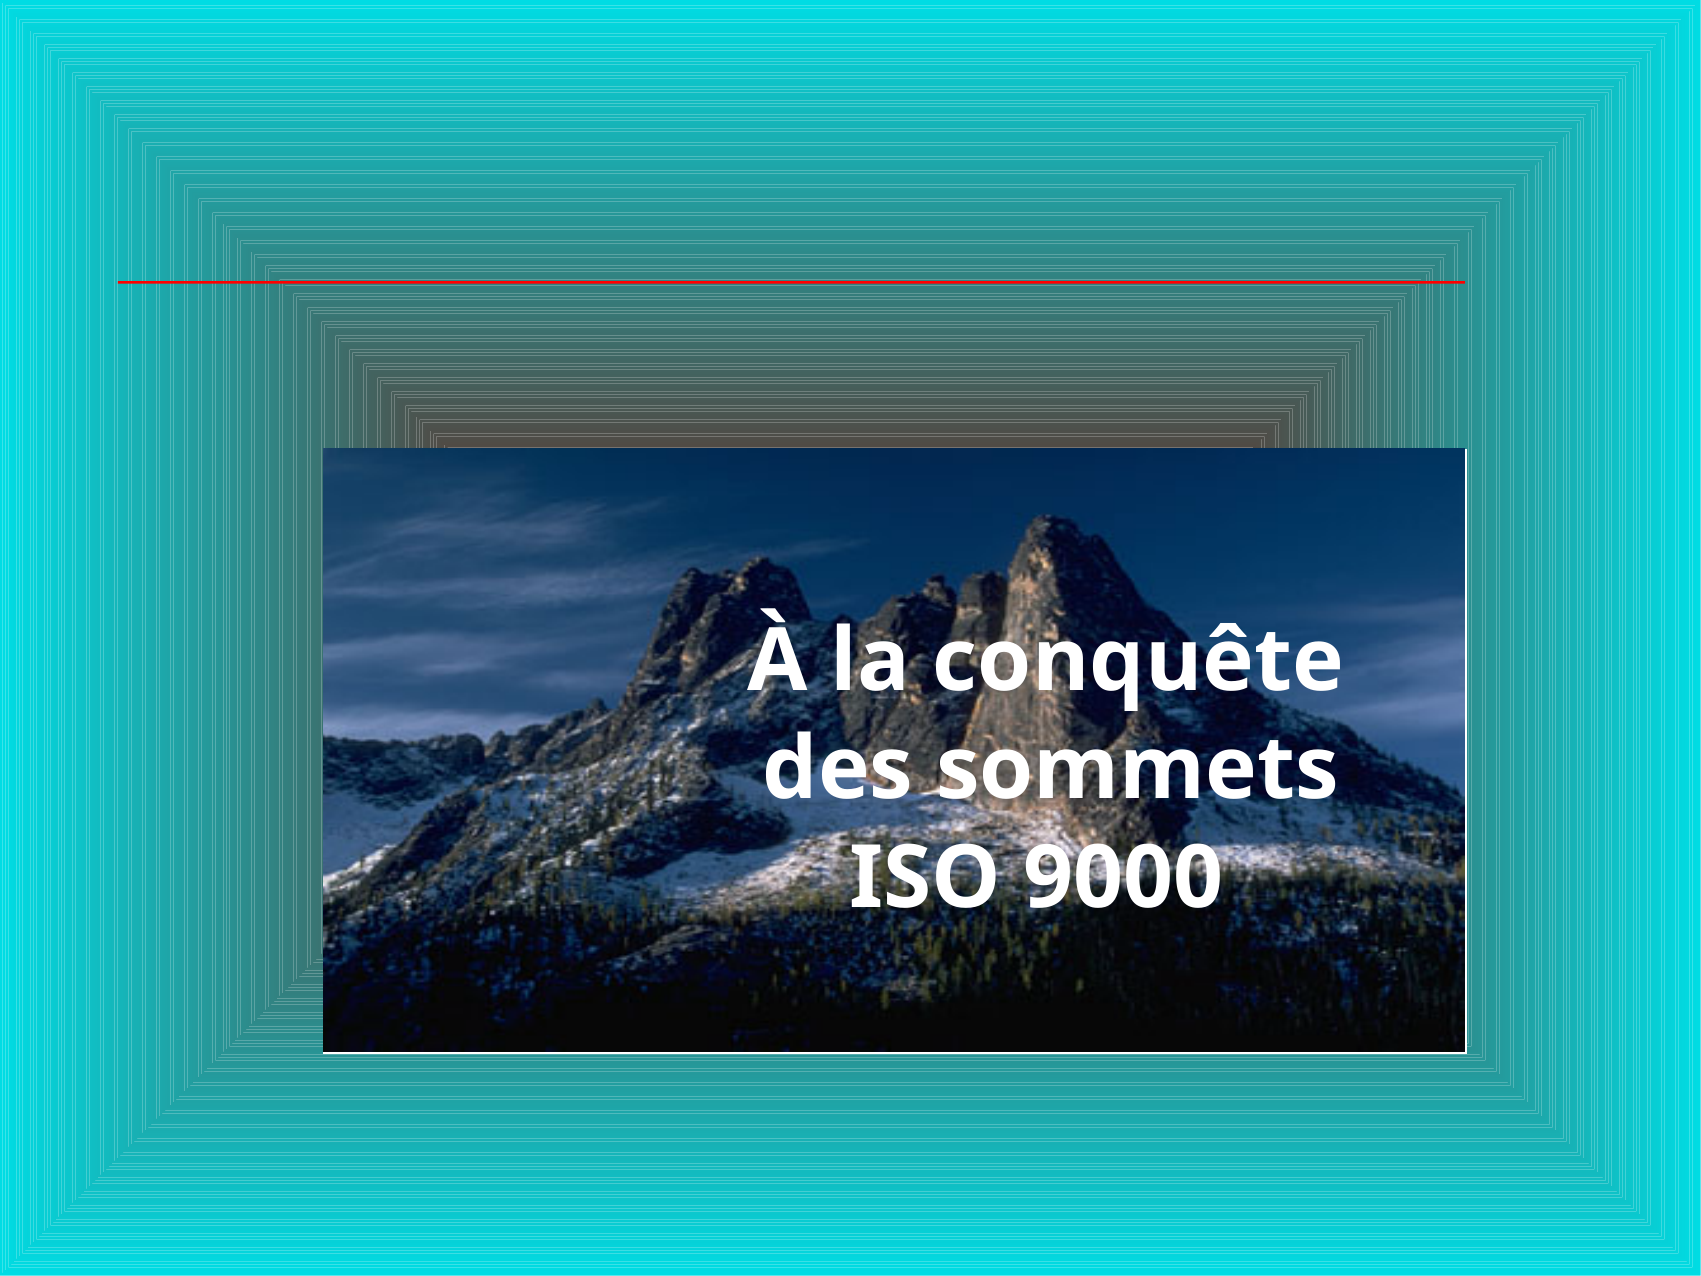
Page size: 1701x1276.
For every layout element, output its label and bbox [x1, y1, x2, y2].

text_box [117, 269, 1517, 1156]
